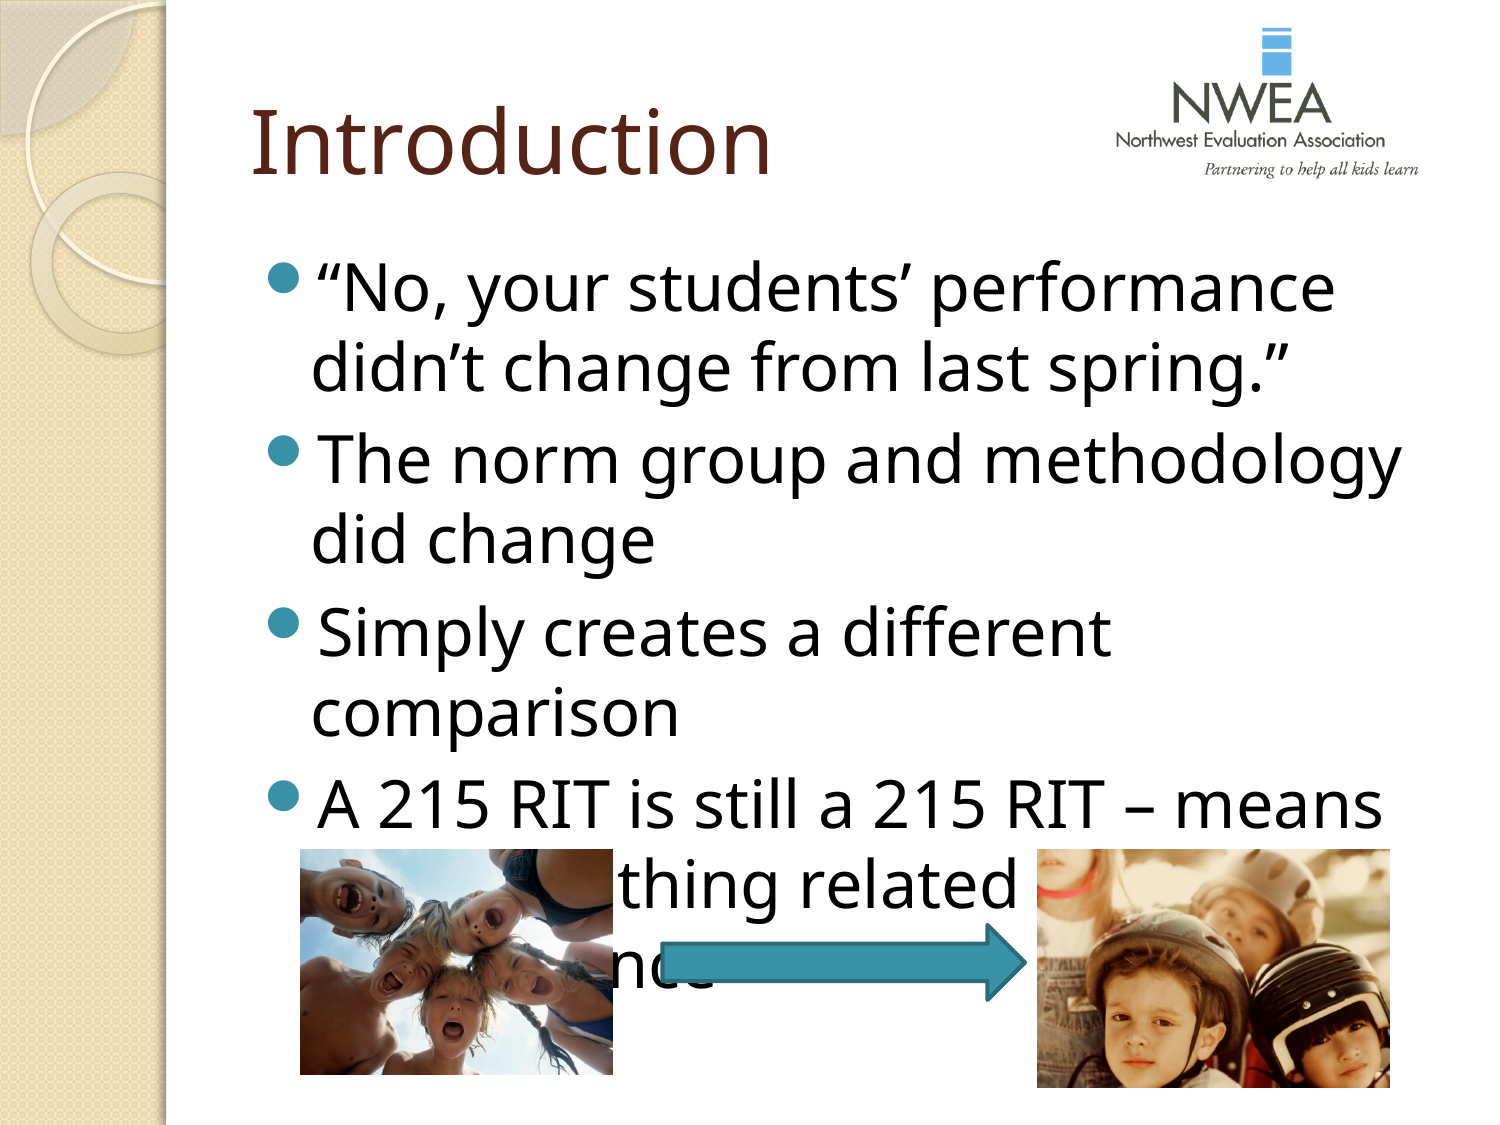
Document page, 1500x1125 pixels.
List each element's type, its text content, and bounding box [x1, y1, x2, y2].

title Introduction [235, 45, 1466, 233]
picture [299, 849, 613, 1075]
text_box [660, 922, 1027, 1002]
list “No, your students’ performance didn’t change from last spring.” The norm group and methodology did change Simply creates a different comparison A 215 RIT is still a 215 RIT – means the same thing related to performance [235, 237, 1466, 1025]
picture [1087, 0, 1448, 207]
picture [1037, 849, 1390, 1088]
